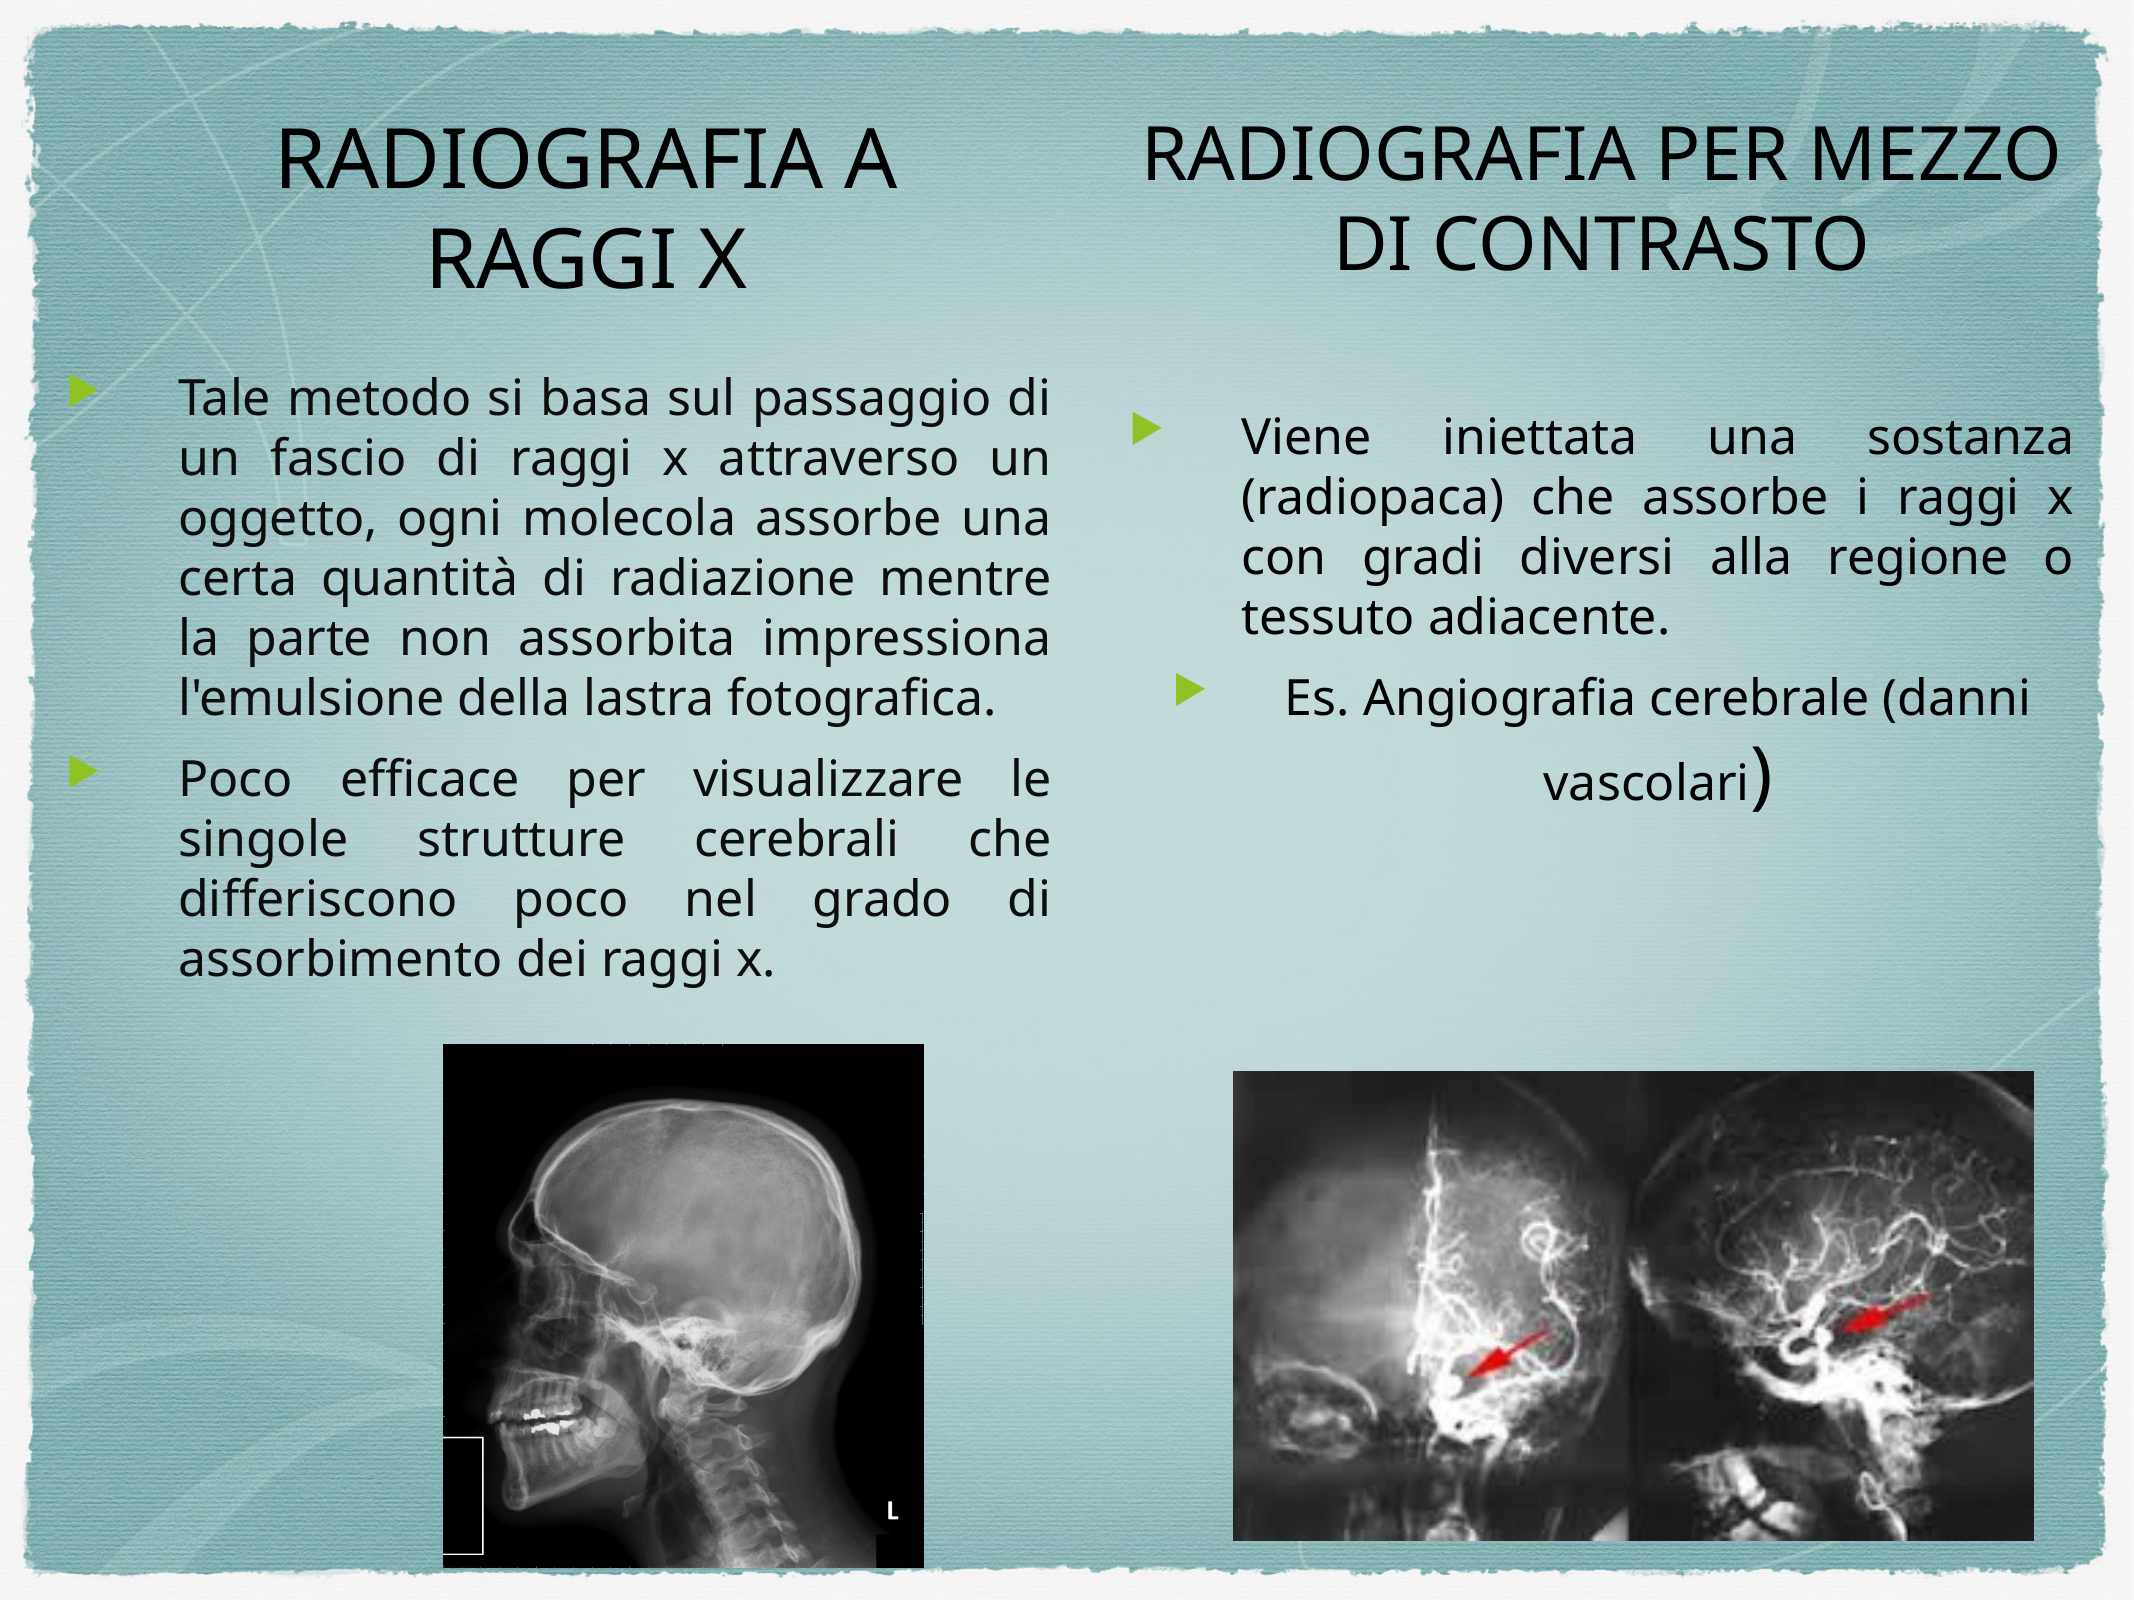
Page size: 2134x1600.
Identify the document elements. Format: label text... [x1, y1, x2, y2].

text_box RADIOGRAFIA PER MEZZO DI CONTRASTO [1120, 96, 2083, 294]
picture [0, 0, 2134, 1600]
text_box Tale metodo si basa sul passaggio di un fascio di raggi x attraverso un oggetto, ogni molecola assorbe una certa quantità di radiazione mentre la parte non assorbita impressiona l'emulsione della lastra fotografica. Poco efficace per visualizzare le singole strutture cerebrali che differiscono poco nel grado di assorbimento dei raggi x. [57, 361, 1061, 992]
list RADIOGRAFIA A RAGGI X [185, 104, 988, 343]
text_box Viene iniettata una sostanza (radiopaca) che assorbe i raggi x con gradi diversi alla regione o tessuto adiacente. Es. Angiografia cerebrale (danni vascolari) [1120, 300, 2083, 920]
